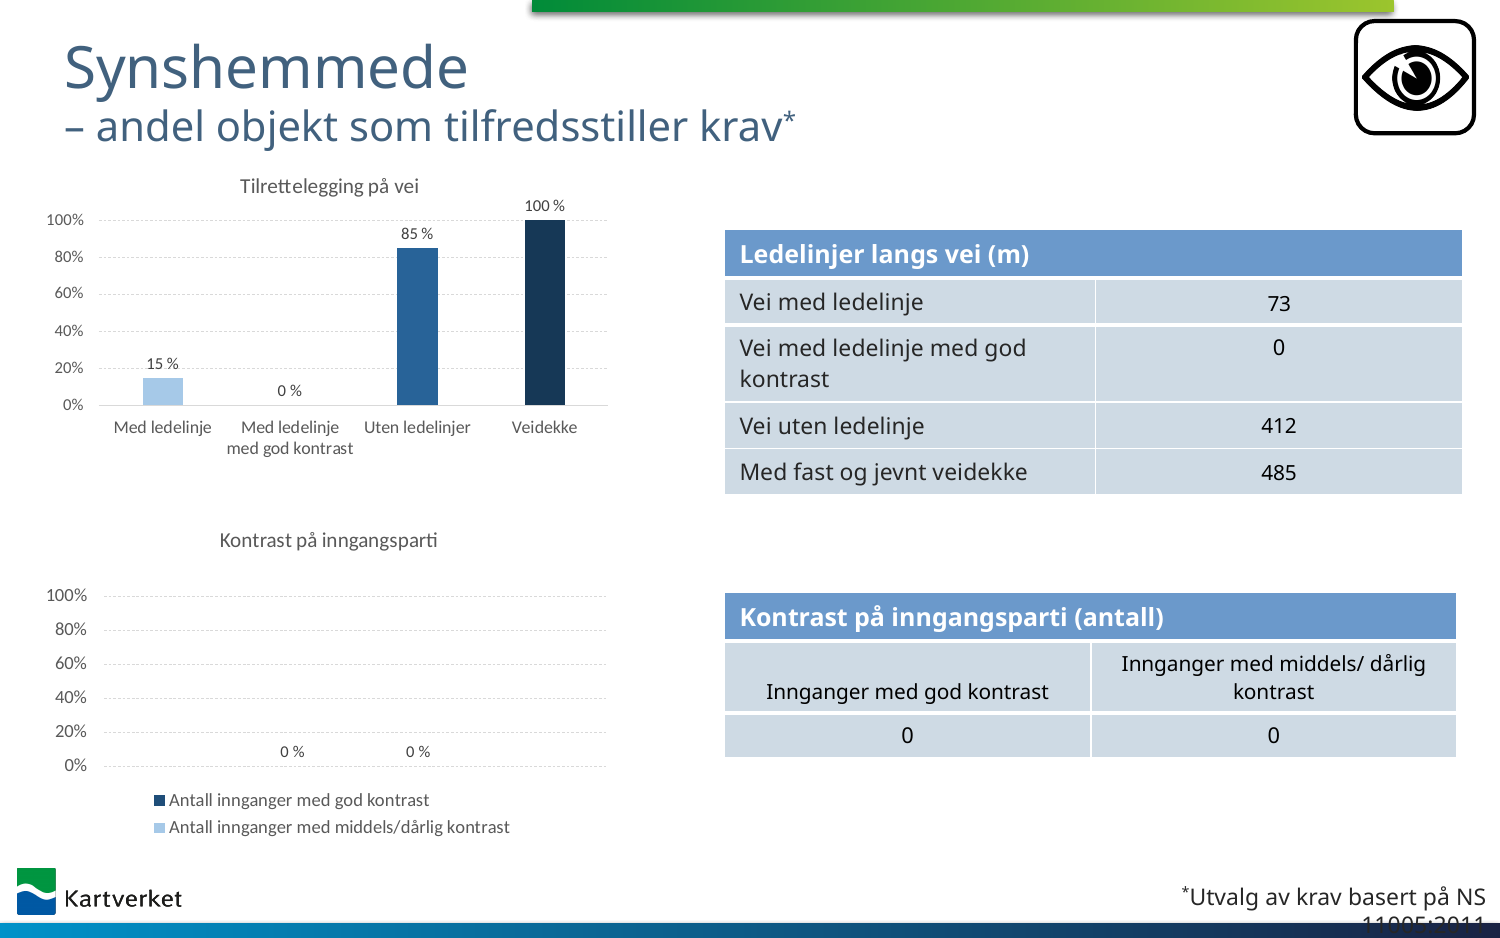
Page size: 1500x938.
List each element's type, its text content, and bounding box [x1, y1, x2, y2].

table_cell 0 [1096, 327, 1462, 401]
table_cell Innganger med middels/ dårlig kontrast [1092, 643, 1456, 711]
table_cell Vei uten ledelinje [725, 403, 1095, 448]
table_cell 412 [1096, 403, 1462, 448]
text_box *Utvalg av krav basert på NS 11005:2011 [1068, 873, 1500, 938]
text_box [1355, 20, 1475, 134]
table_cell 0 [725, 715, 1090, 757]
table_cell 485 [1096, 449, 1462, 494]
picture [41, 520, 617, 846]
table_cell Vei med ledelinje med god kontrast [725, 327, 1095, 401]
text_box Synshemmede – andel objekt som tilfredsstiller krav* [49, 24, 1431, 158]
picture [41, 166, 618, 492]
table_cell Vei med ledelinje [725, 280, 1095, 323]
table_cell Med fast og jevnt veidekke [725, 449, 1095, 494]
table_header Kontrast på inngangsparti (antall) [725, 593, 1456, 639]
table_cell Innganger med god kontrast [725, 643, 1090, 711]
table_header Ledelinjer langs vei (m) [725, 230, 1462, 276]
table_cell 0 [1092, 715, 1456, 757]
table_cell 73 [1096, 280, 1462, 323]
